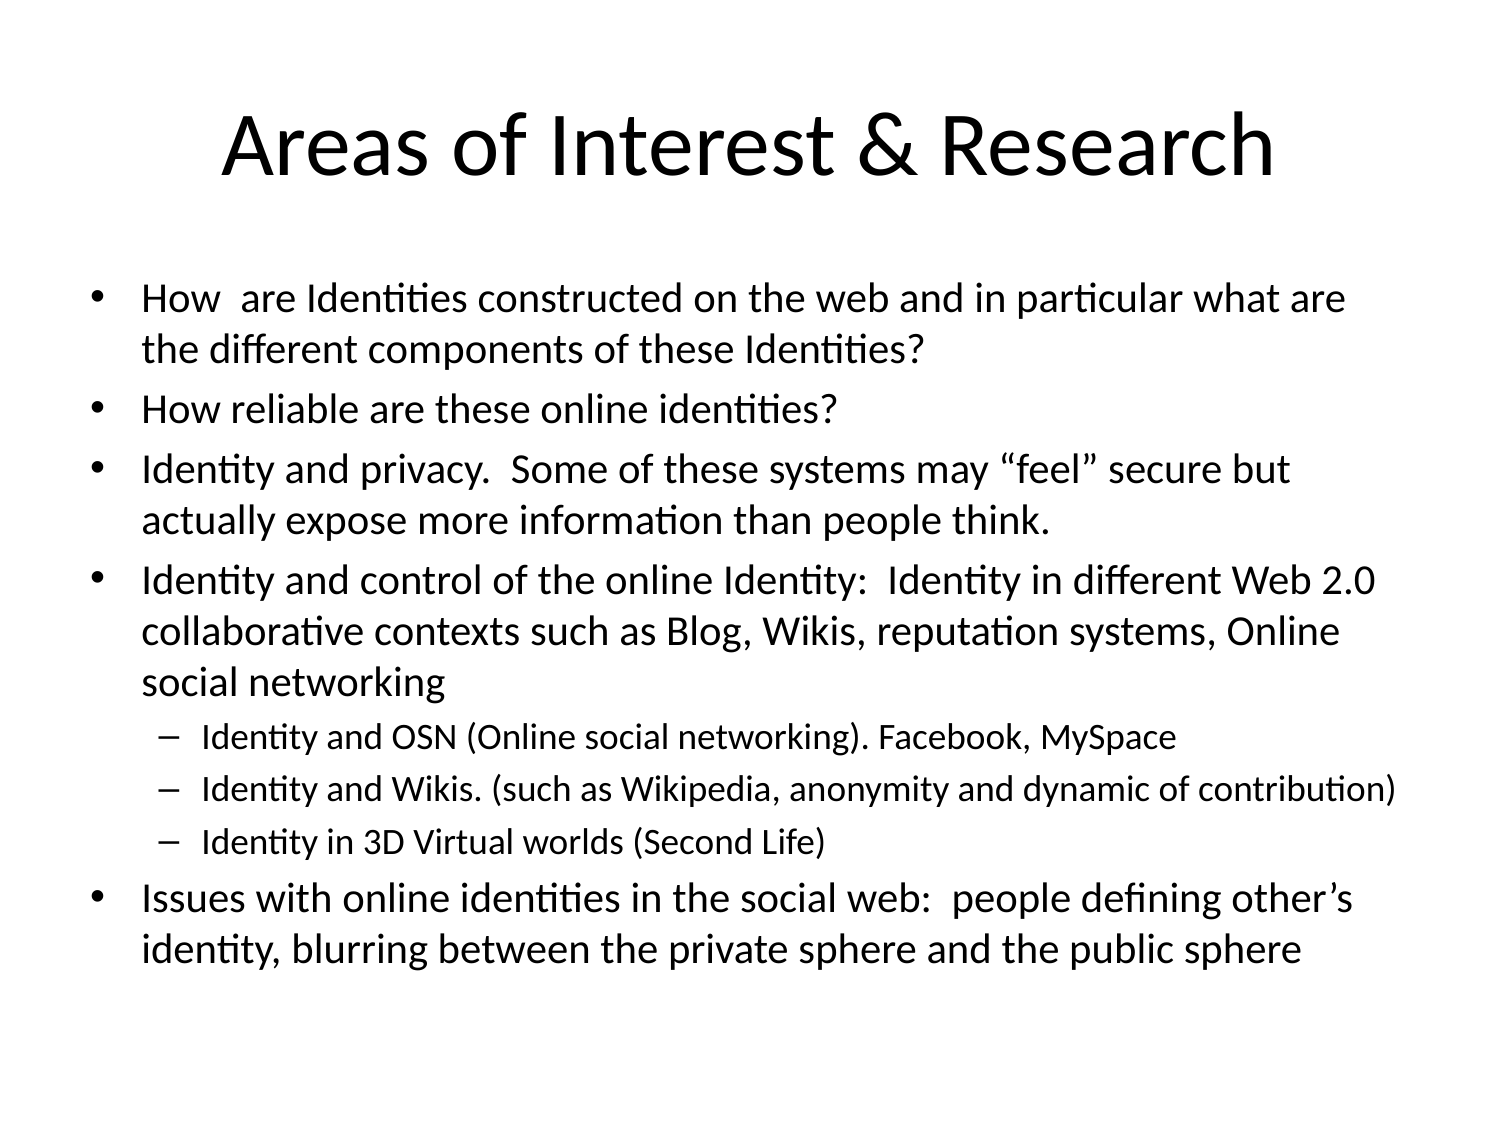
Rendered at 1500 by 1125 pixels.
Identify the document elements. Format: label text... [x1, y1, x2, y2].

title Areas of Interest & Research [75, 45, 1425, 233]
list How are Identities constructed on the web and in particular what are the different components of these Identities? How reliable are these online identities? Identity and privacy. Some of these systems may “feel” secure but actually expose more information than people think. Identity and control of the online Identity: Identity in different Web 2.0 collaborative contexts such as Blog, Wikis, reputation systems, Online social networking Identity and OSN (Online social networking). Facebook, MySpace Identity and Wikis. (such as Wikipedia, anonymity and dynamic of contribution) Identity in 3D Virtual worlds (Second Life) Issues with online identities in the social web: people defining other’s identity, blurring between the private sphere and the public sphere [75, 262, 1425, 1005]
